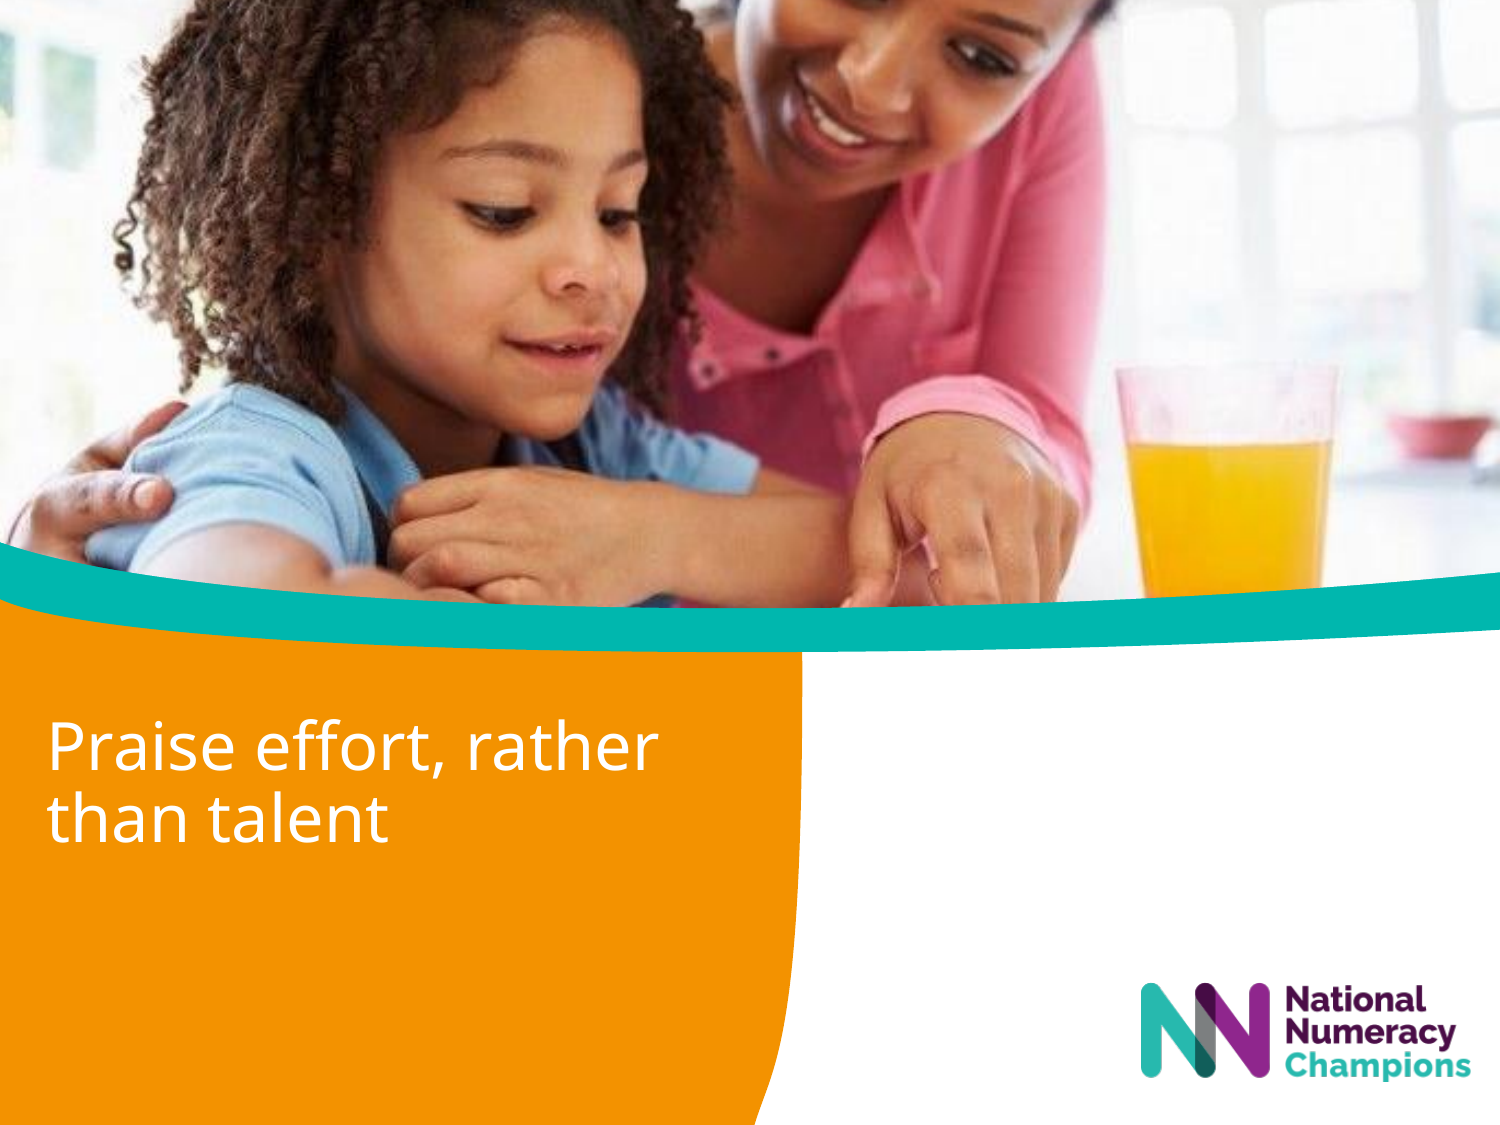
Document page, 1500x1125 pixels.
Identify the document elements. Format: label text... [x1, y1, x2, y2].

list Praise effort, rather than talent [31, 705, 767, 896]
picture [0, 0, 1500, 609]
